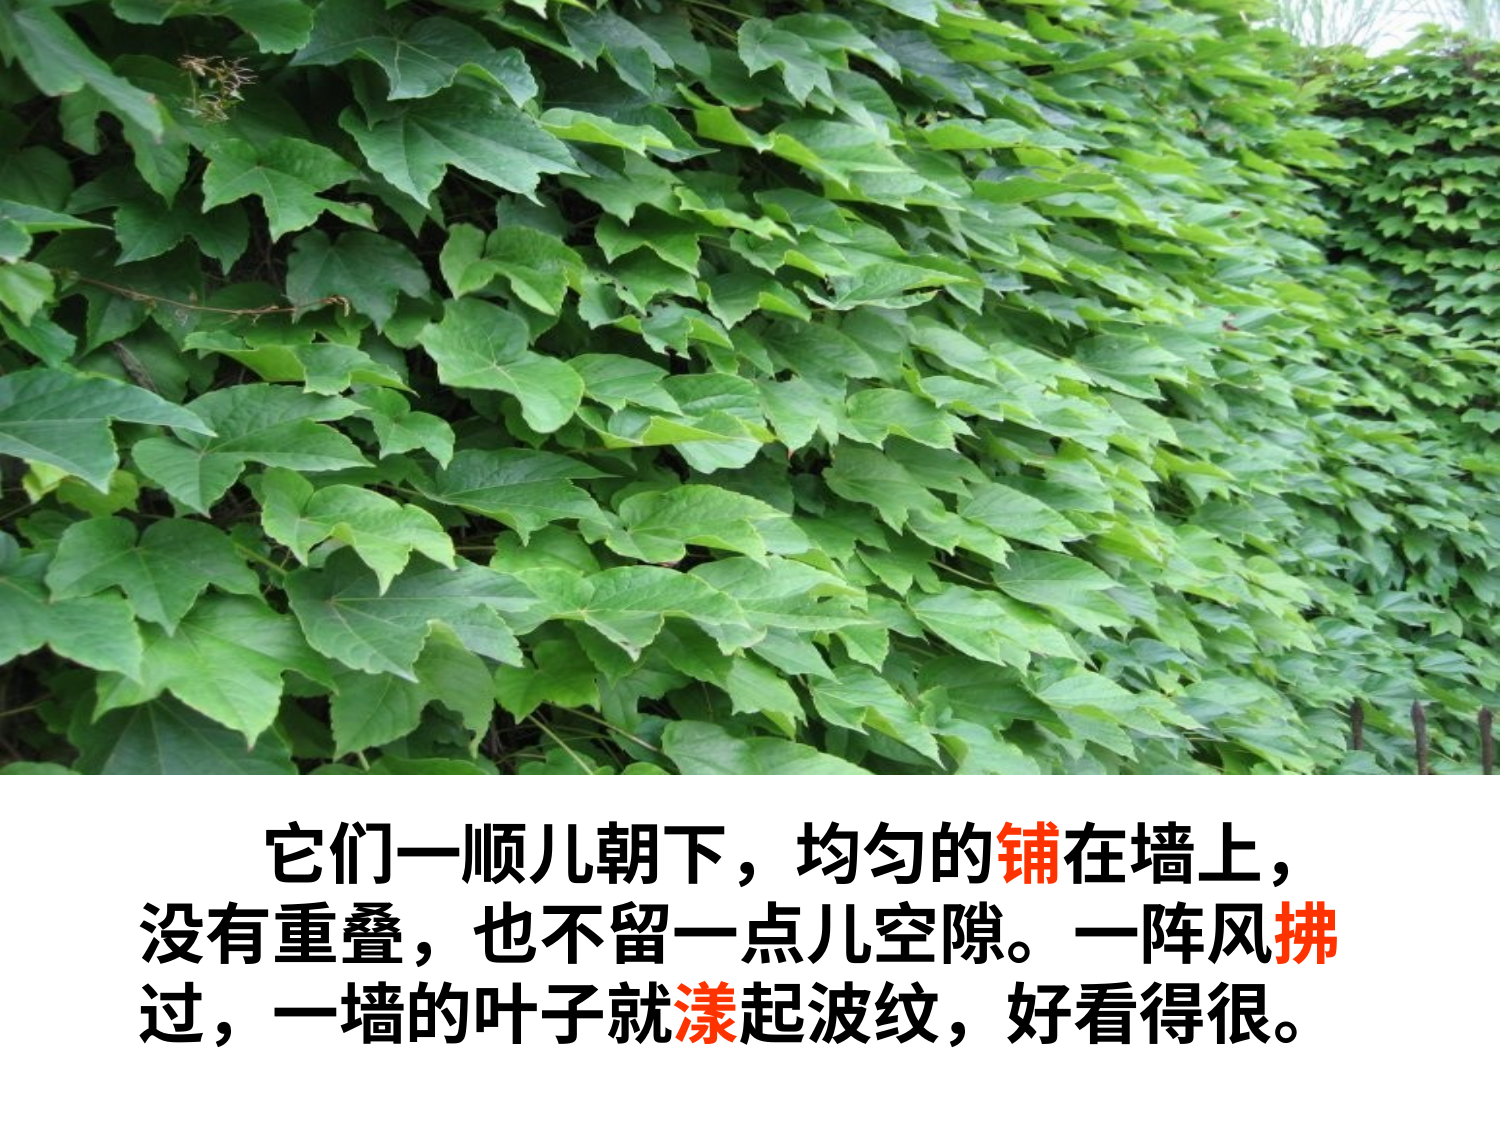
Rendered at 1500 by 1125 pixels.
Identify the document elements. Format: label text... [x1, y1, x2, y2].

picture [0, 0, 1500, 776]
list 它们一顺儿朝下，均匀的铺在墙上，没有重叠，也不留一点儿空隙。一阵风拂过，一墙的叶子就漾起波纹，好看得很。 [123, 803, 1400, 1125]
